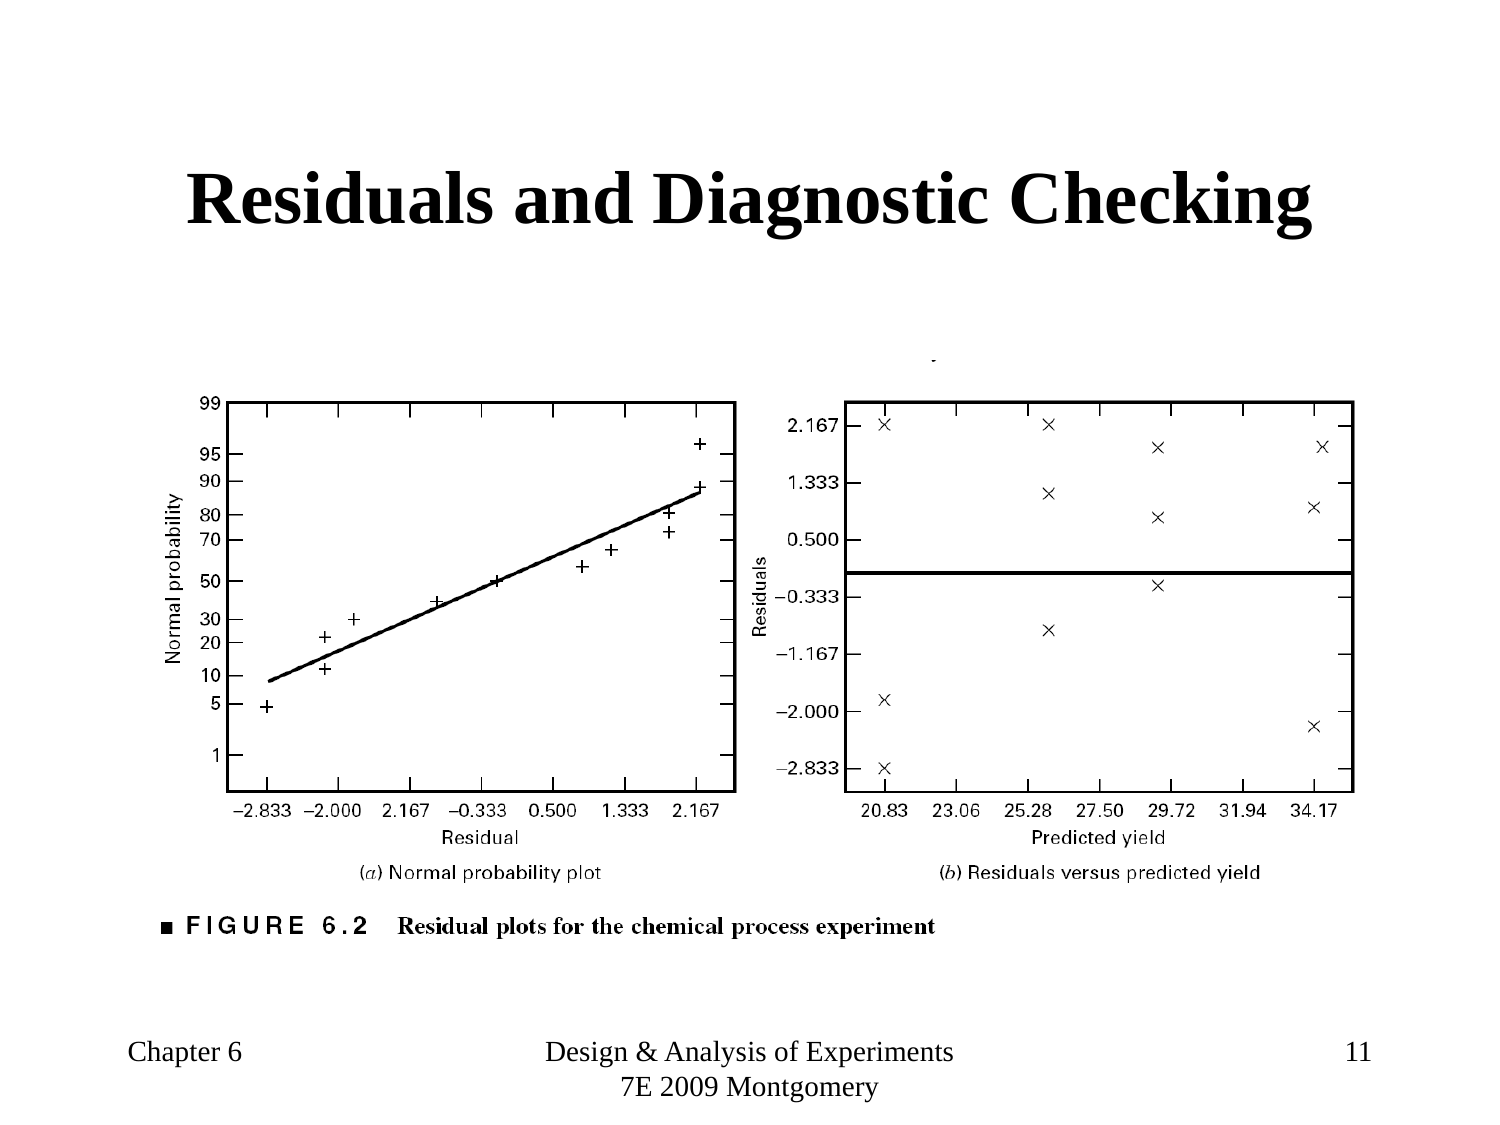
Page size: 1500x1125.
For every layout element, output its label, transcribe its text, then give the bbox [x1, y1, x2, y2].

slide_number Chapter 6 [112, 1024, 426, 1101]
footer Design & Analysis of Experiments 7E 2009 Montgomery [512, 1024, 988, 1101]
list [112, 360, 1388, 965]
slide_number 11 [1074, 1024, 1388, 1101]
title Residuals and Diagnostic Checking [112, 99, 1388, 288]
